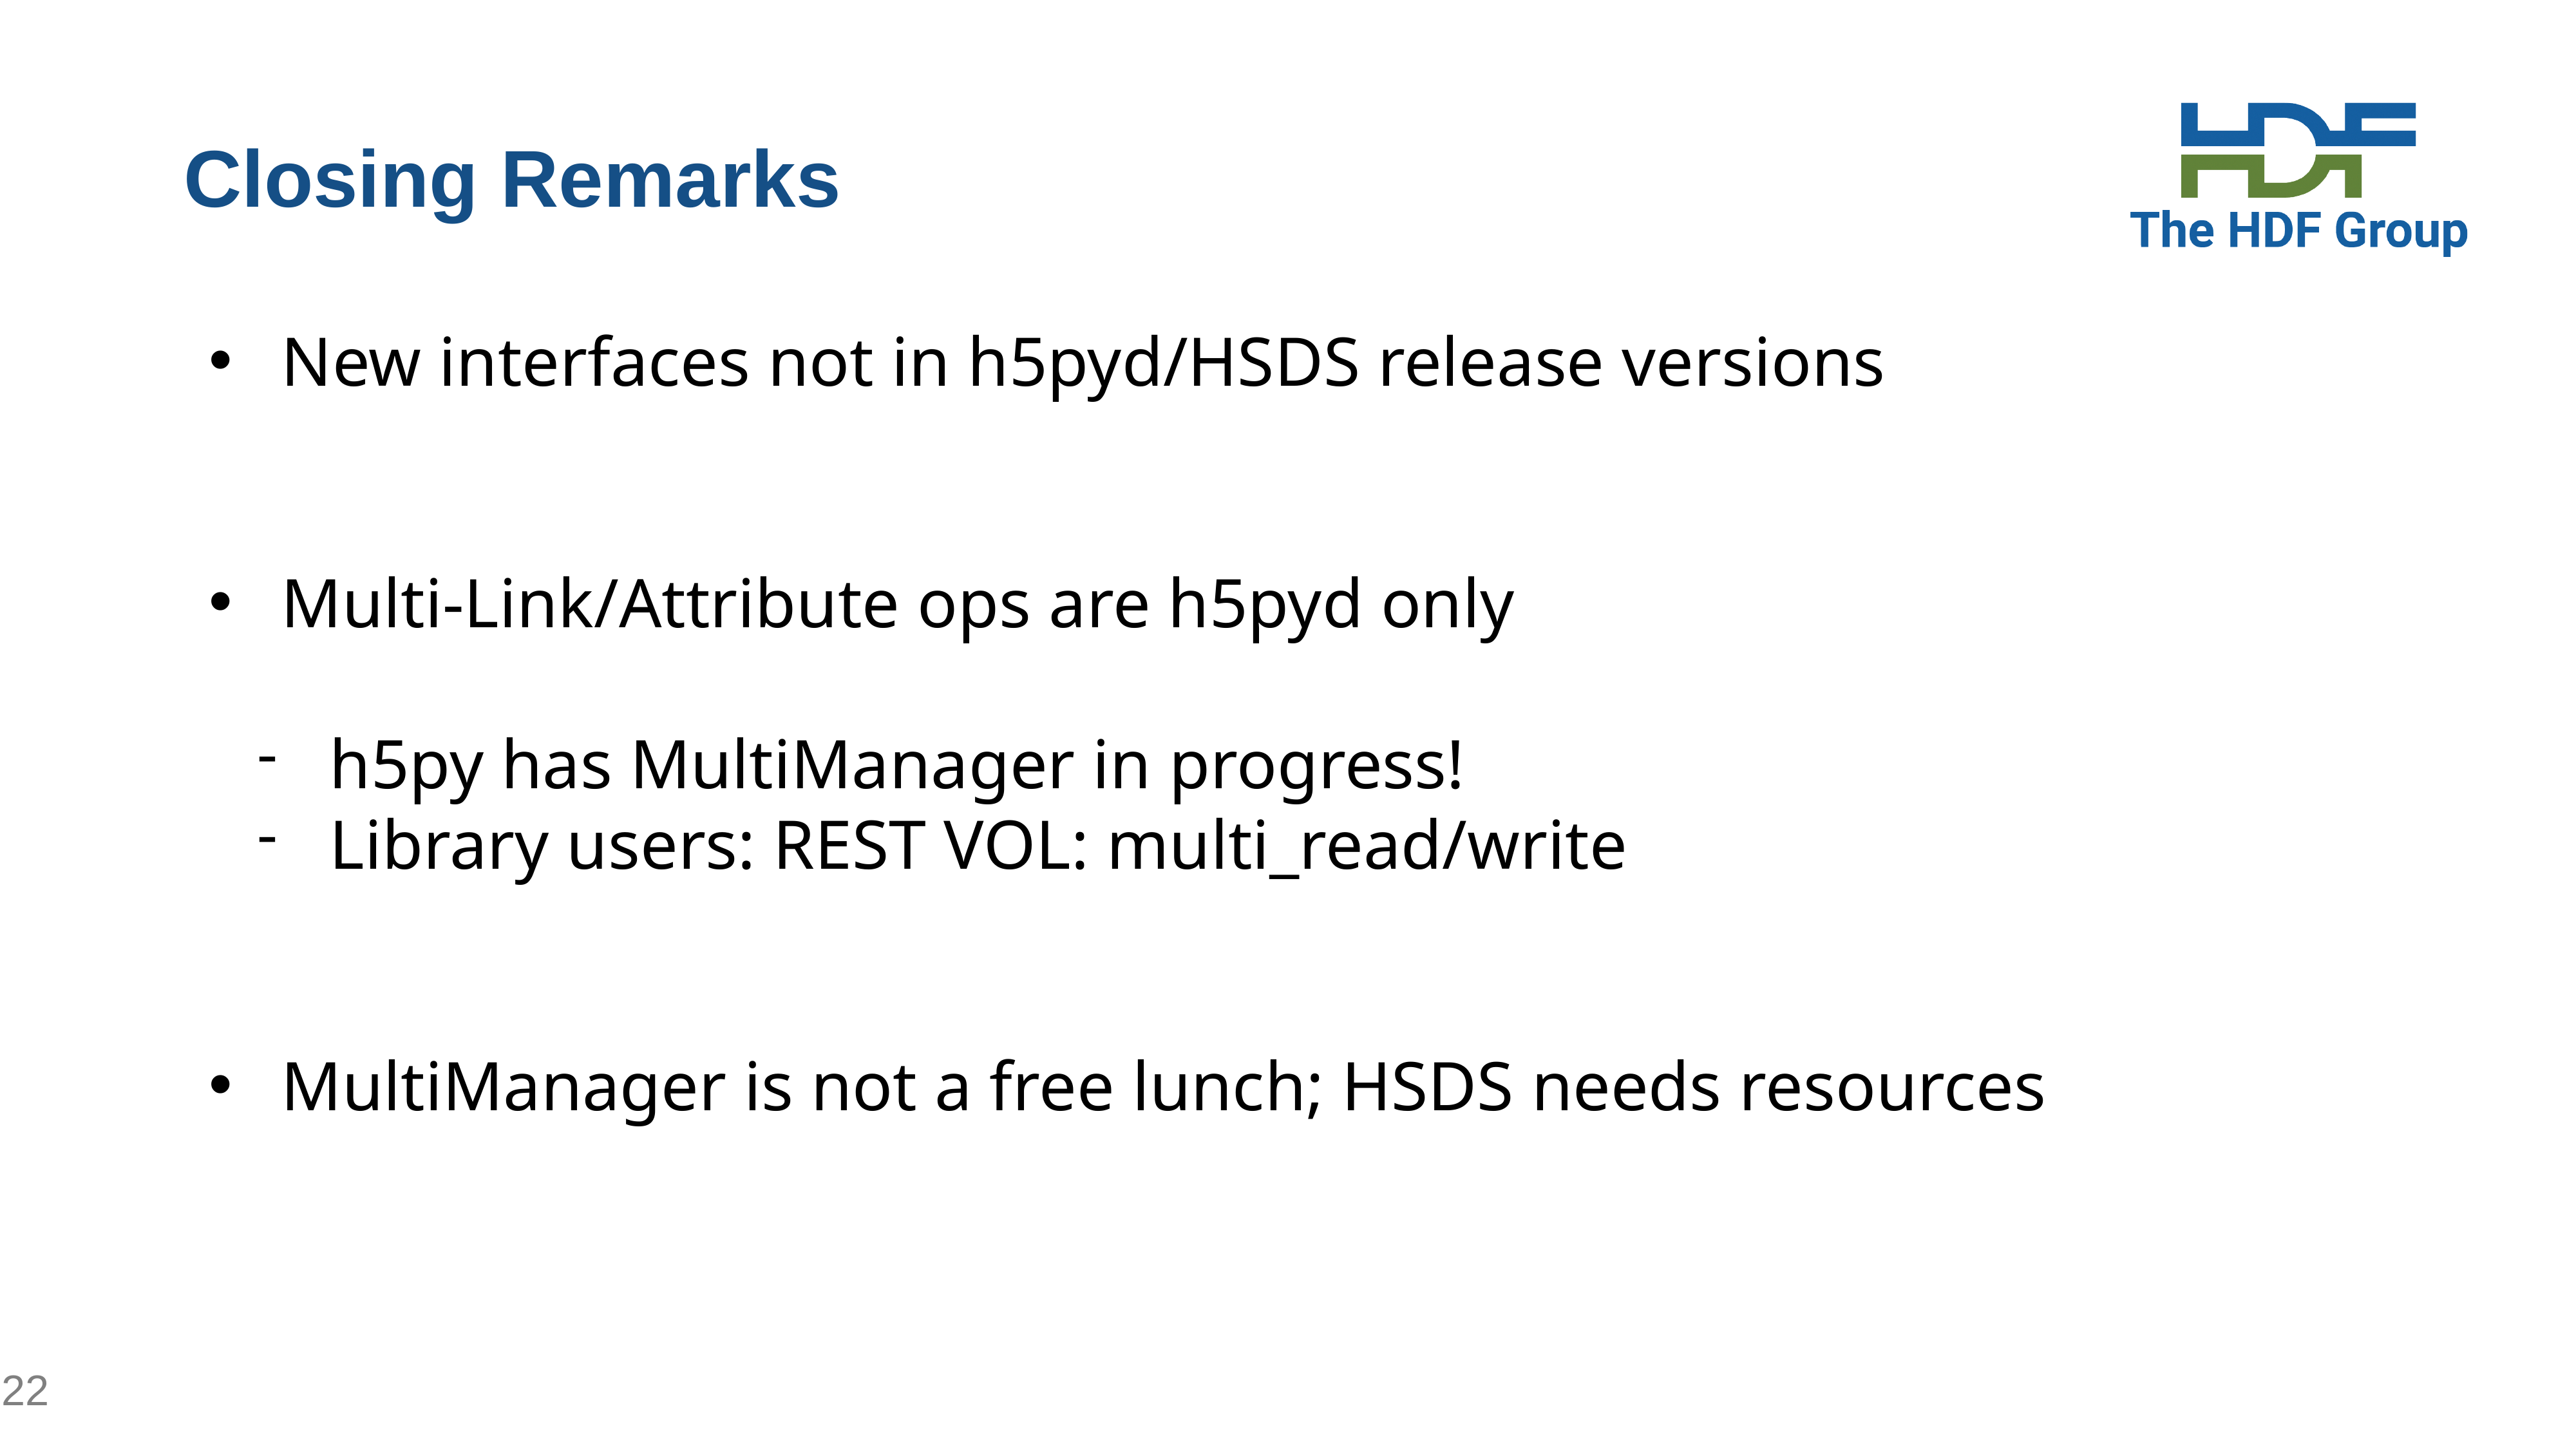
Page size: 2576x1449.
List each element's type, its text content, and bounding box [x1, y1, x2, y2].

picture [2112, 98, 2485, 263]
title Closing Remarks [178, 142, 1980, 220]
text_box New interfaces not in h5pyd/HSDS release versions Multi-Link/Attribute ops are h5pyd only h5py has MultiManager in progress! Library users: REST VOL: multi_read/write MultiManager is not a free lunch; HSDS needs resources [199, 314, 2320, 1129]
